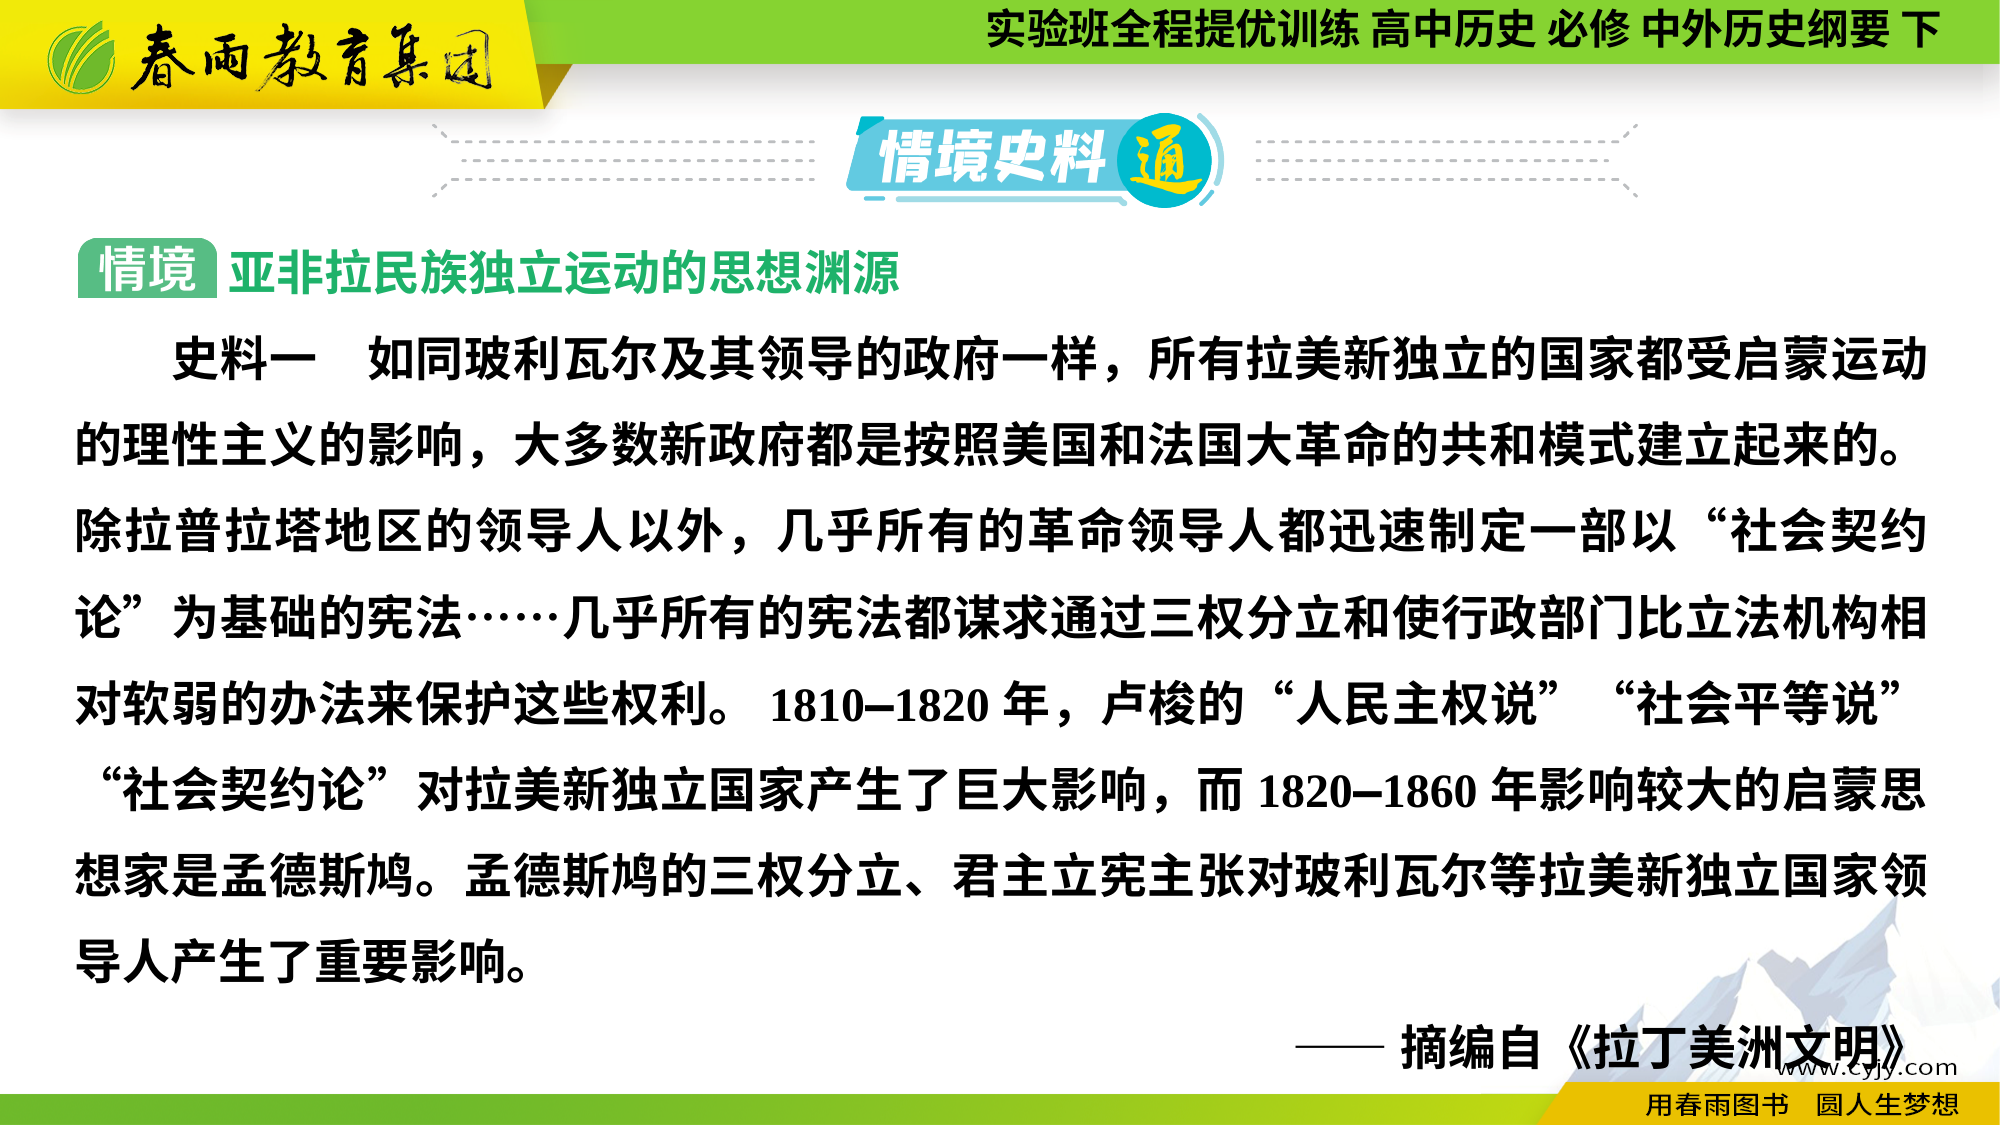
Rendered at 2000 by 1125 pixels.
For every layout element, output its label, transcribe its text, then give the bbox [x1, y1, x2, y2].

list 亚非拉民族独立运动的思想渊源 史料一 如同玻利瓦尔及其领导的政府一样，所有拉美新独立的国家都受启蒙运动的理性主义的影响，大多数新政府都是按照美国和法国大革命的共和模式建立起来的。除拉普拉塔地区的领导人以外，几乎所有的革命领导人都迅速制定一部以“社会契约论”为基础的宪法……几乎所有的宪法都谋求通过三权分立和使行政部门比立法机构相对软弱的办法来保护这些权利。1810—1820年，卢梭的“人民主权说”“社会平等说”“社会契约论”对拉美新独立国家产生了巨大影响，而1820—1860年影响较大的启蒙思想家是孟德斯鸠。孟德斯鸠的三权分立、君主立宪主张对玻利瓦尔等拉美新独立国家领导人产生了重要影响。 ——摘编自《拉丁美洲文明》 [59, 206, 1944, 1082]
picture [0, 0, 2000, 1125]
